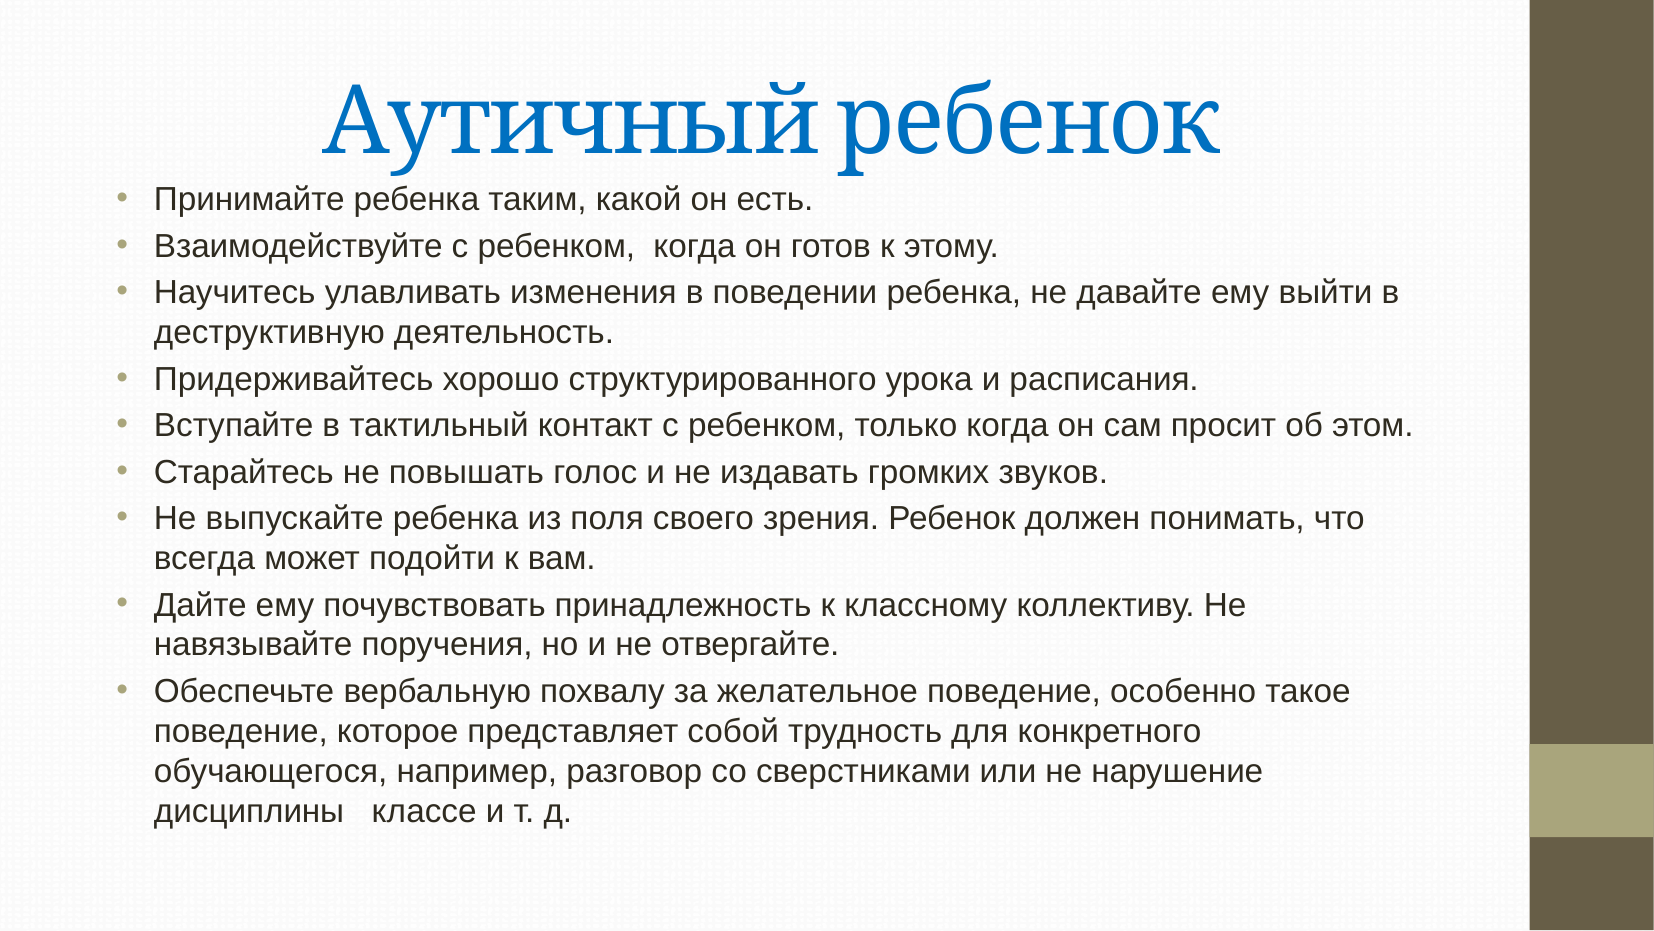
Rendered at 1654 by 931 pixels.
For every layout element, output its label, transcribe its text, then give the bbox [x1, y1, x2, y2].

title Аутичный ребенок [82, 37, 1461, 169]
list Принимайте ребенка таким, какой он есть. Взаимодействуйте с ребенком, когда он готов к этому. Научитесь улавливать изменения в поведении ребенка, не давайте ему выйти в деструктивную деятельность. Придерживайтесь хорошо структурированного урока и расписания. Вступайте в тактильный контакт с ребенком, только когда он сам просит об этом. Старайтесь не повышать голос и не издавать громких звуков. Не выпускайте ребенка из поля своего зрения. Ребенок должен понимать, что всегда может подойти к вам. Дайте ему почувствовать принадлежность к классному коллективу. Не навязывайте поручения, но и не отвергайте. Обеспечьте вербальную похвалу за желательное поведение, особенно такое поведение, которое представляет собой трудность для конкретного обучающегося, например, разговор со сверстниками или не нарушение дисциплины классе и т. д. [82, 169, 1461, 869]
